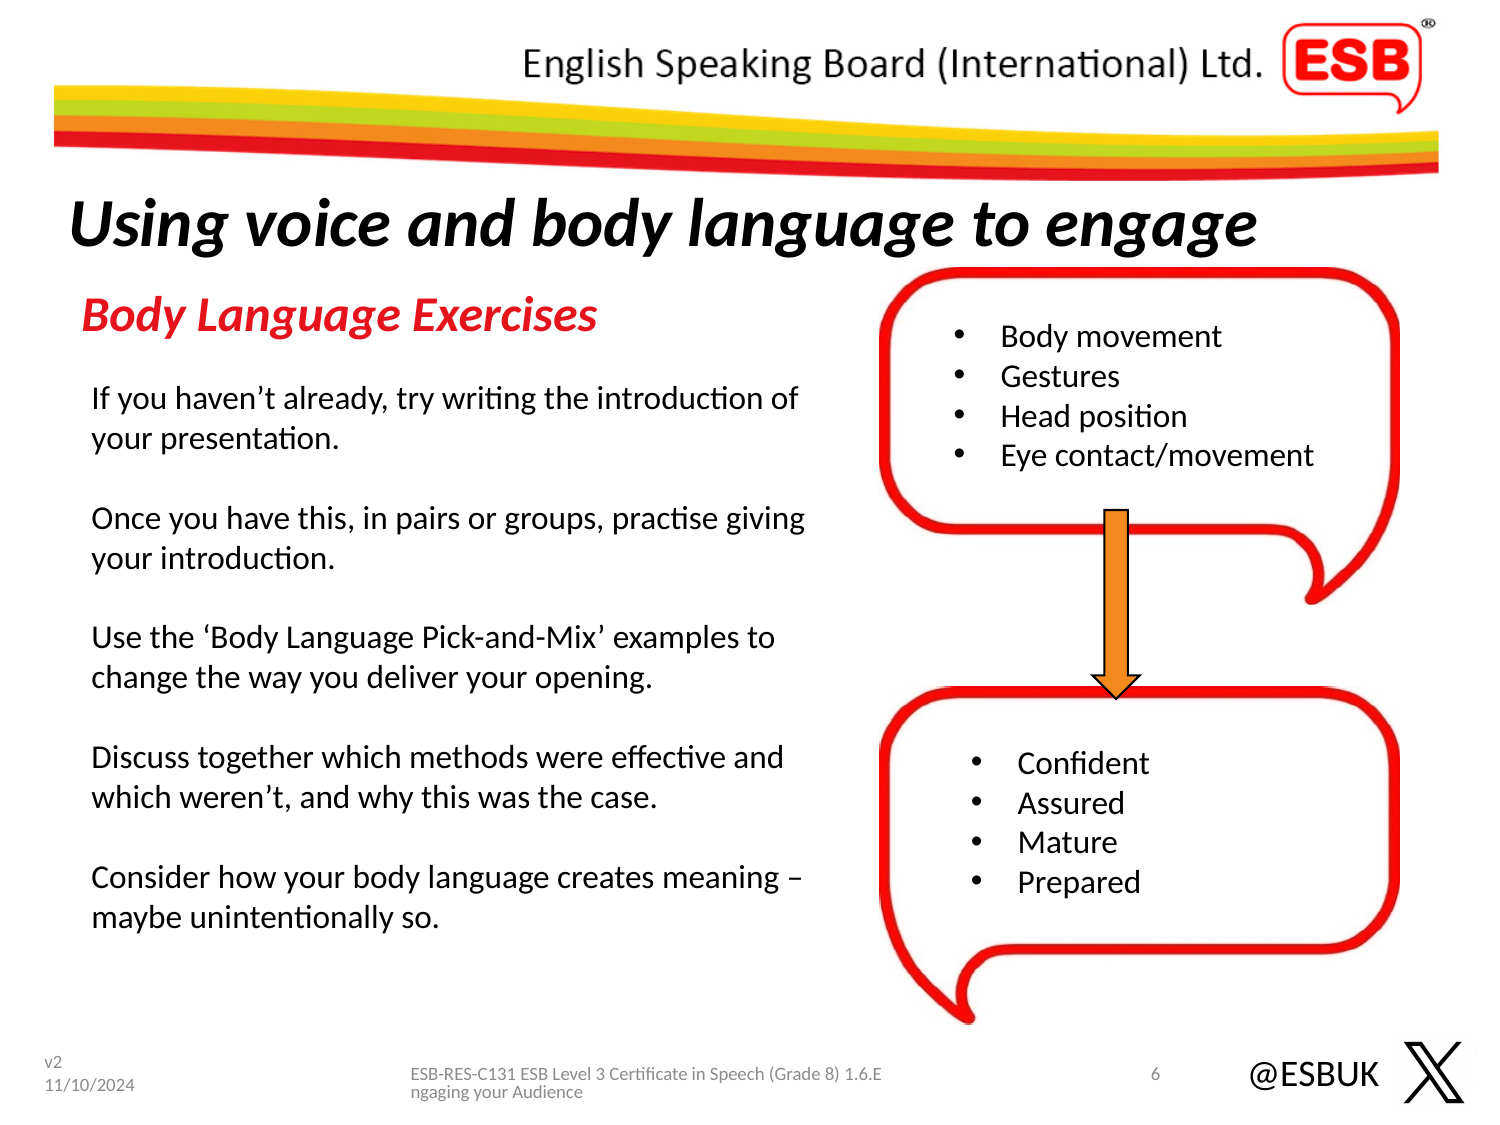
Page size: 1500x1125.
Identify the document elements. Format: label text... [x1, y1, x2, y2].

picture [1395, 1029, 1476, 1116]
text_box If you haven’t already, try writing the introduction of your presentation. Once you have this, in pairs or groups, practise giving your introduction. Use the ‘Body Language Pick-and-Mix’ examples to change the way you deliver your opening. Discuss together which methods were effective and which weren’t, and why this was the case. Consider how your body language creates meaning – maybe unintentionally so. [76, 368, 833, 943]
title Using voice and body language to engage [53, 159, 1347, 290]
picture [0, 0, 1500, 189]
text_box [1090, 605, 1143, 686]
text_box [879, 686, 1400, 1025]
text_box Body Language Exercises [66, 273, 817, 349]
slide_number 6 [930, 1042, 1176, 1103]
footer ESB-RES-C131 ESB Level 3 Certificate in Speech (Grade 8) 1.6.Engaging your Audience [395, 1042, 902, 1103]
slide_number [29, 1042, 160, 1103]
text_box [879, 267, 1400, 605]
